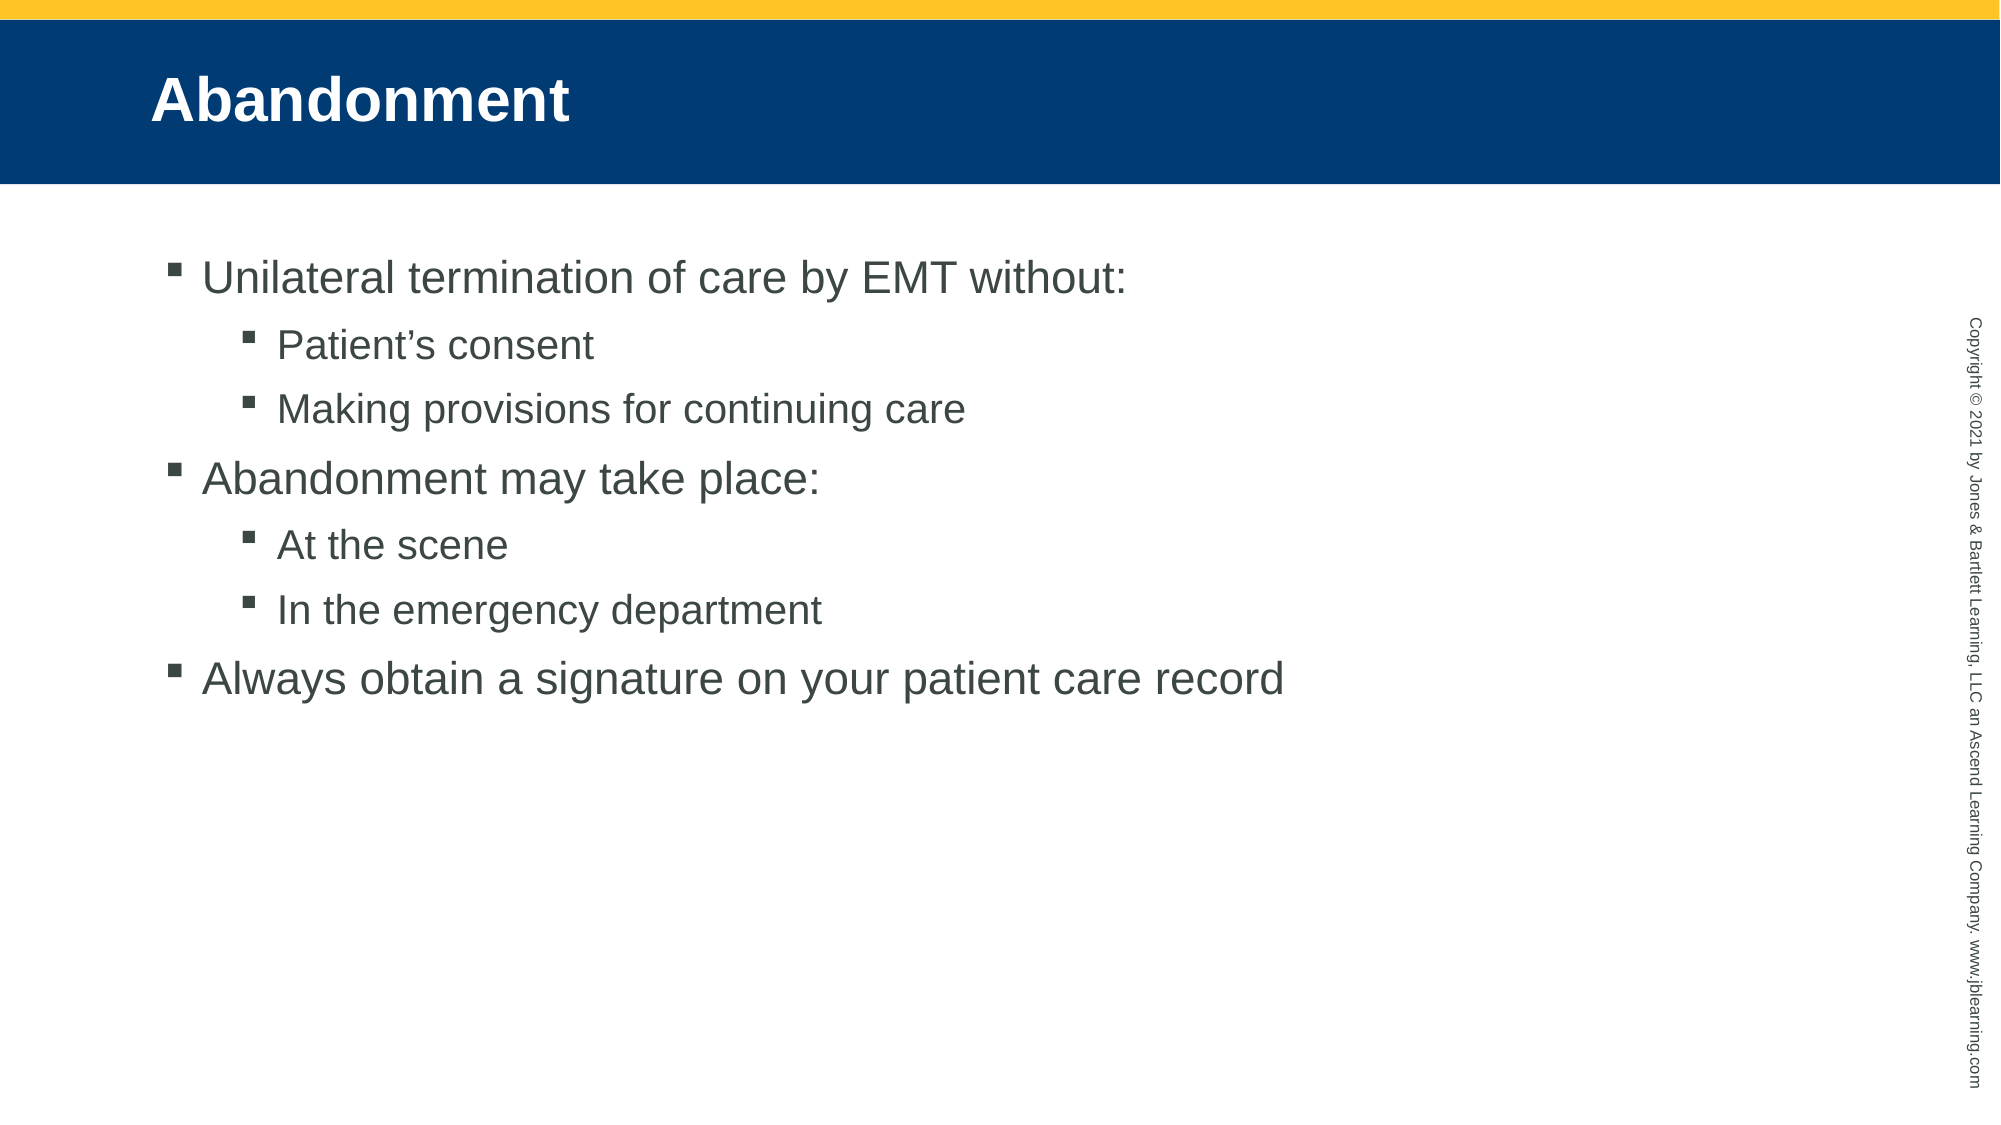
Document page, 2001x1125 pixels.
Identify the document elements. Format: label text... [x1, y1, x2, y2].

list Unilateral termination of care by EMT without: Patient’s consent Making provisions for continuing care Abandonment may take place: At the scene In the emergency department Always obtain a signature on your patient care record [149, 240, 1850, 1054]
title Abandonment [0, 19, 2000, 185]
